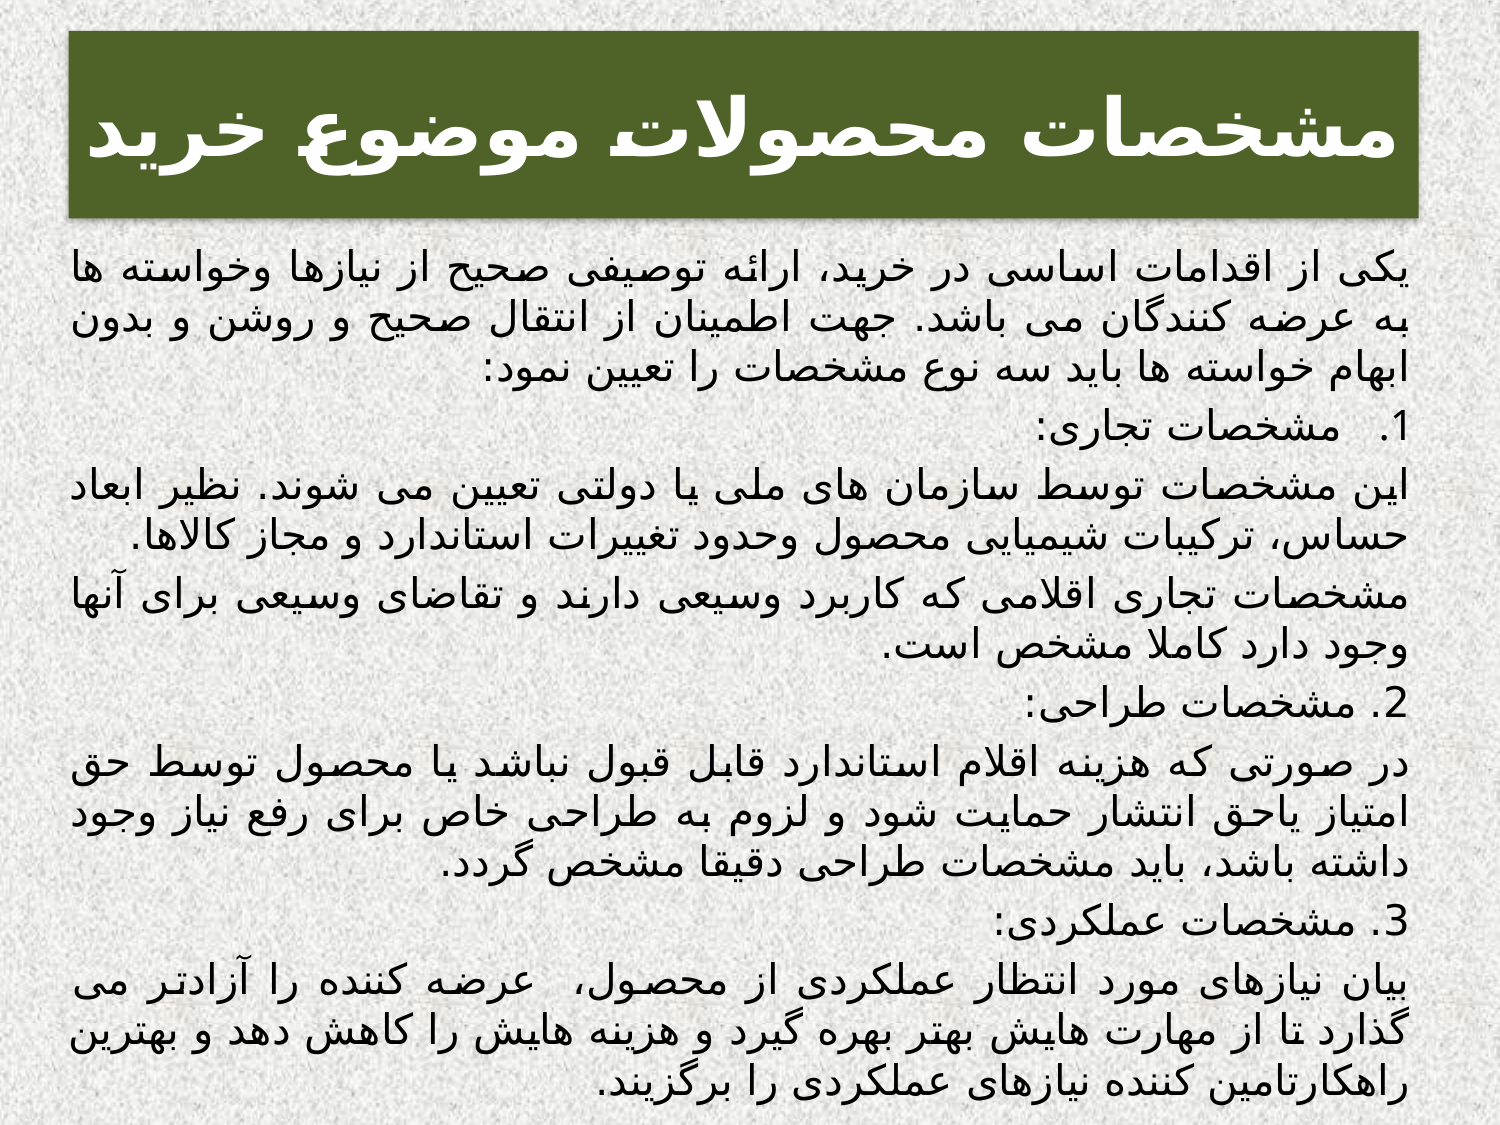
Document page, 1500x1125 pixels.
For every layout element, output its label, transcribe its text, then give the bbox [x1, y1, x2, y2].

picture [0, 0, 1500, 1125]
list یکی از اقدامات اساسی در خرید، ارائه توصیفی صحیح از نیازها وخواسته ها به عرضه کنندگان می باشد. جهت اطمینان از انتقال صحیح و روشن و بدون ابهام خواسته ها باید سه نوع مشخصات را تعیین نمود: مشخصات تجاری: این مشخصات توسط سازمان های ملی یا دولتی تعیین می شوند. نظیر ابعاد حساس، ترکیبات شیمیایی محصول وحدود تغییرات استاندارد و مجاز کالاها. مشخصات تجاری اقلامی که کاربرد وسیعی دارند و تقاضای وسیعی برای آنها وجود دارد کاملا مشخص است. 2. مشخصات طراحی: در صورتی که هزینه اقلام استاندارد قابل قبول نباشد یا محصول توسط حق امتیاز یاحق انتشار حمایت شود و لزوم به طراحی خاص برای رفع نیاز وجود داشته باشد، باید مشخصات طراحی دقیقا مشخص گردد. 3. مشخصات عملکردی: بیان نیازهای مورد انتظار عملکردی از محصول، عرضه کننده را آزادتر می گذارد تا از مهارت هایش بهتر بهره گیرد و هزینه هایش را کاهش دهد و بهترین راهکارتامین کننده نیازهای عملکردی را برگزیند. [53, 231, 1425, 1125]
title مشخصات محصولات موضوع خرید [68, 30, 1419, 219]
